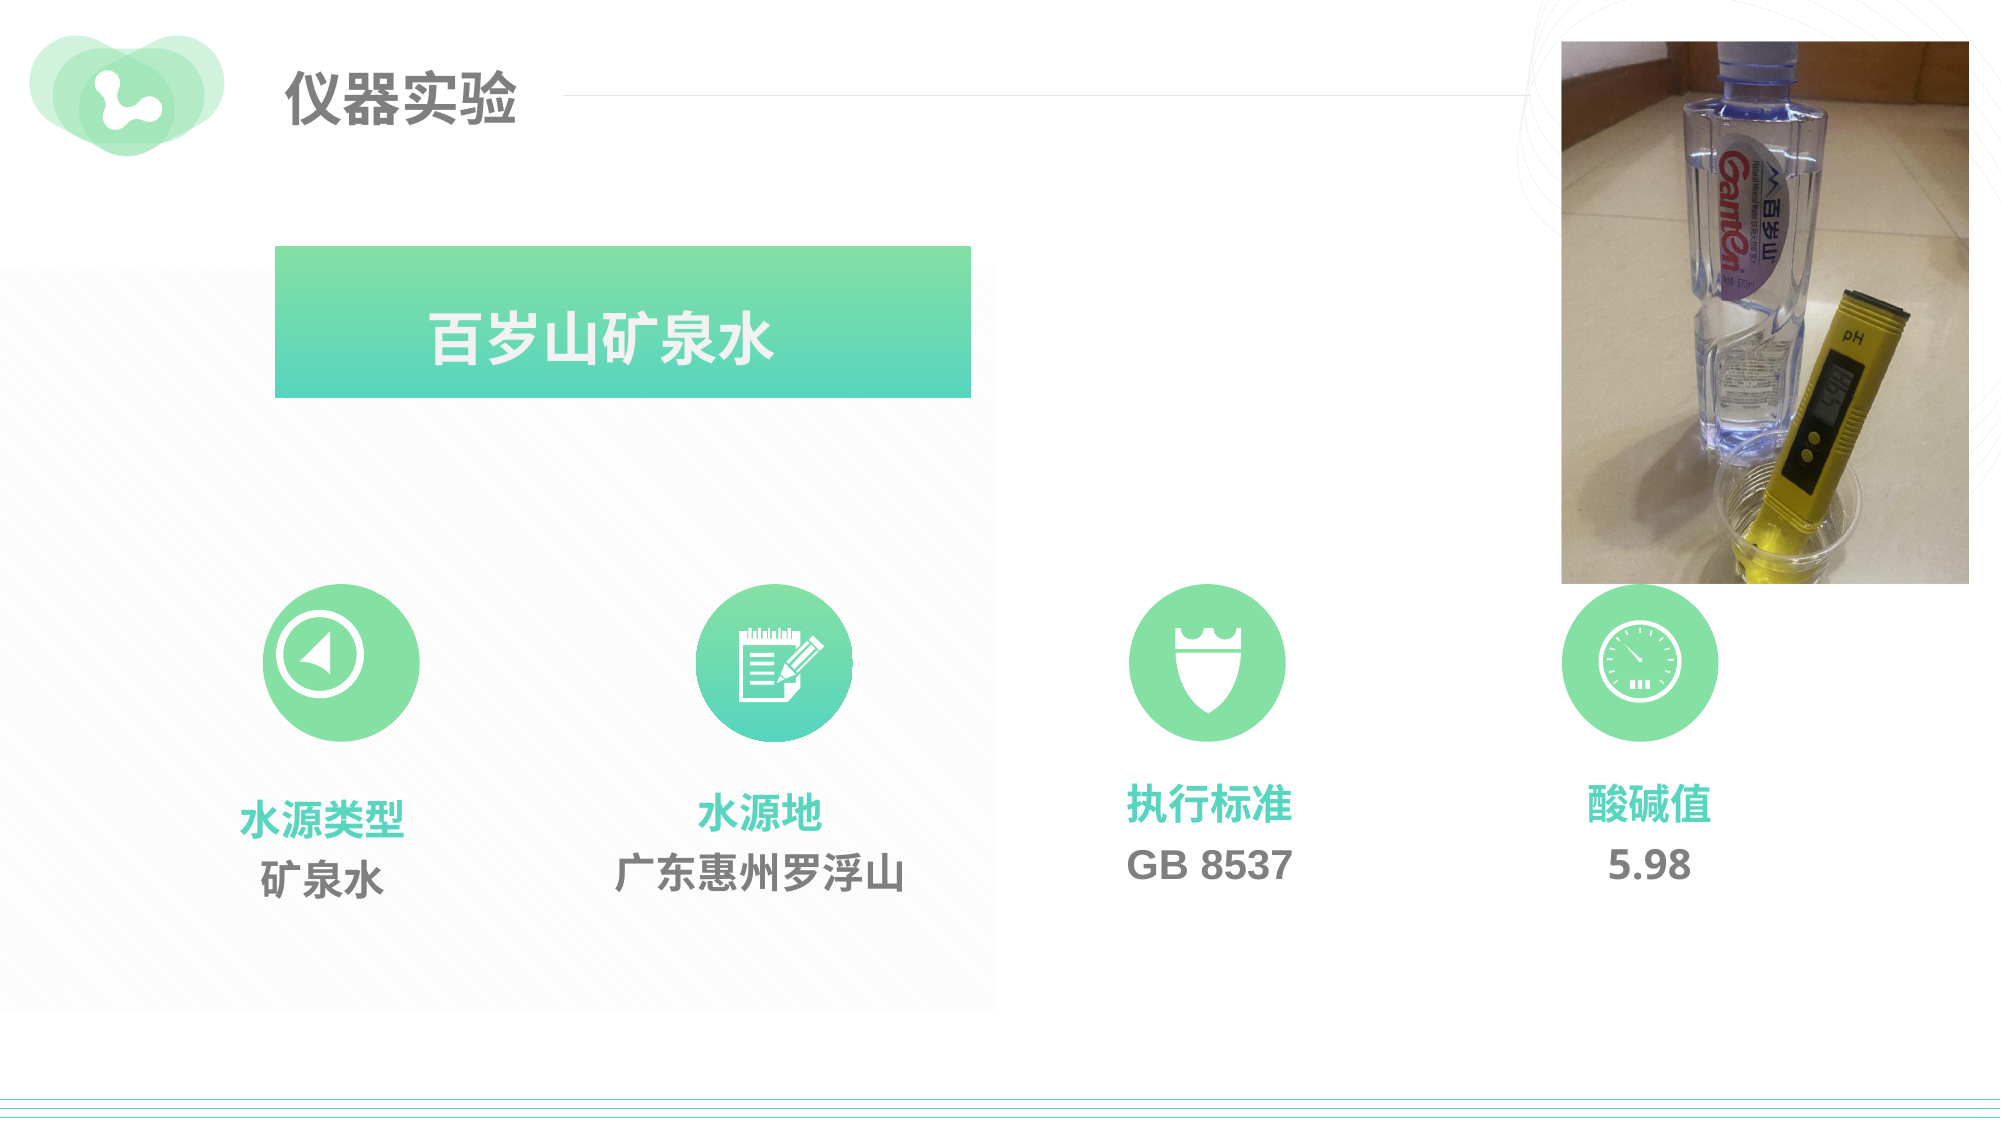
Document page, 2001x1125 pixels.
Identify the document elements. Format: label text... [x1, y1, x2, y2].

text_box 仪器实验 [255, 29, 547, 166]
text_box [695, 584, 853, 742]
text_box [1128, 583, 1287, 743]
text_box 5.98 [1450, 808, 1888, 908]
text_box [261, 583, 421, 743]
text_box [1560, 584, 1720, 743]
text_box 酸碱值 [1450, 762, 1888, 808]
text_box 矿泉水 [85, 823, 562, 924]
text_box 水源地 [526, 771, 995, 817]
text_box 百岁山矿泉水 [497, 294, 791, 398]
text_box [1598, 620, 1682, 703]
text_box GB 8537 [995, 808, 1450, 908]
text_box 执行标准 [970, 762, 1450, 808]
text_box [276, 609, 364, 699]
text_box [275, 246, 971, 398]
text_box 广东惠州罗浮山 [526, 817, 995, 917]
text_box 水源类型 [85, 778, 526, 823]
picture [1493, 42, 2000, 583]
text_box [739, 627, 825, 703]
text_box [1175, 628, 1241, 714]
